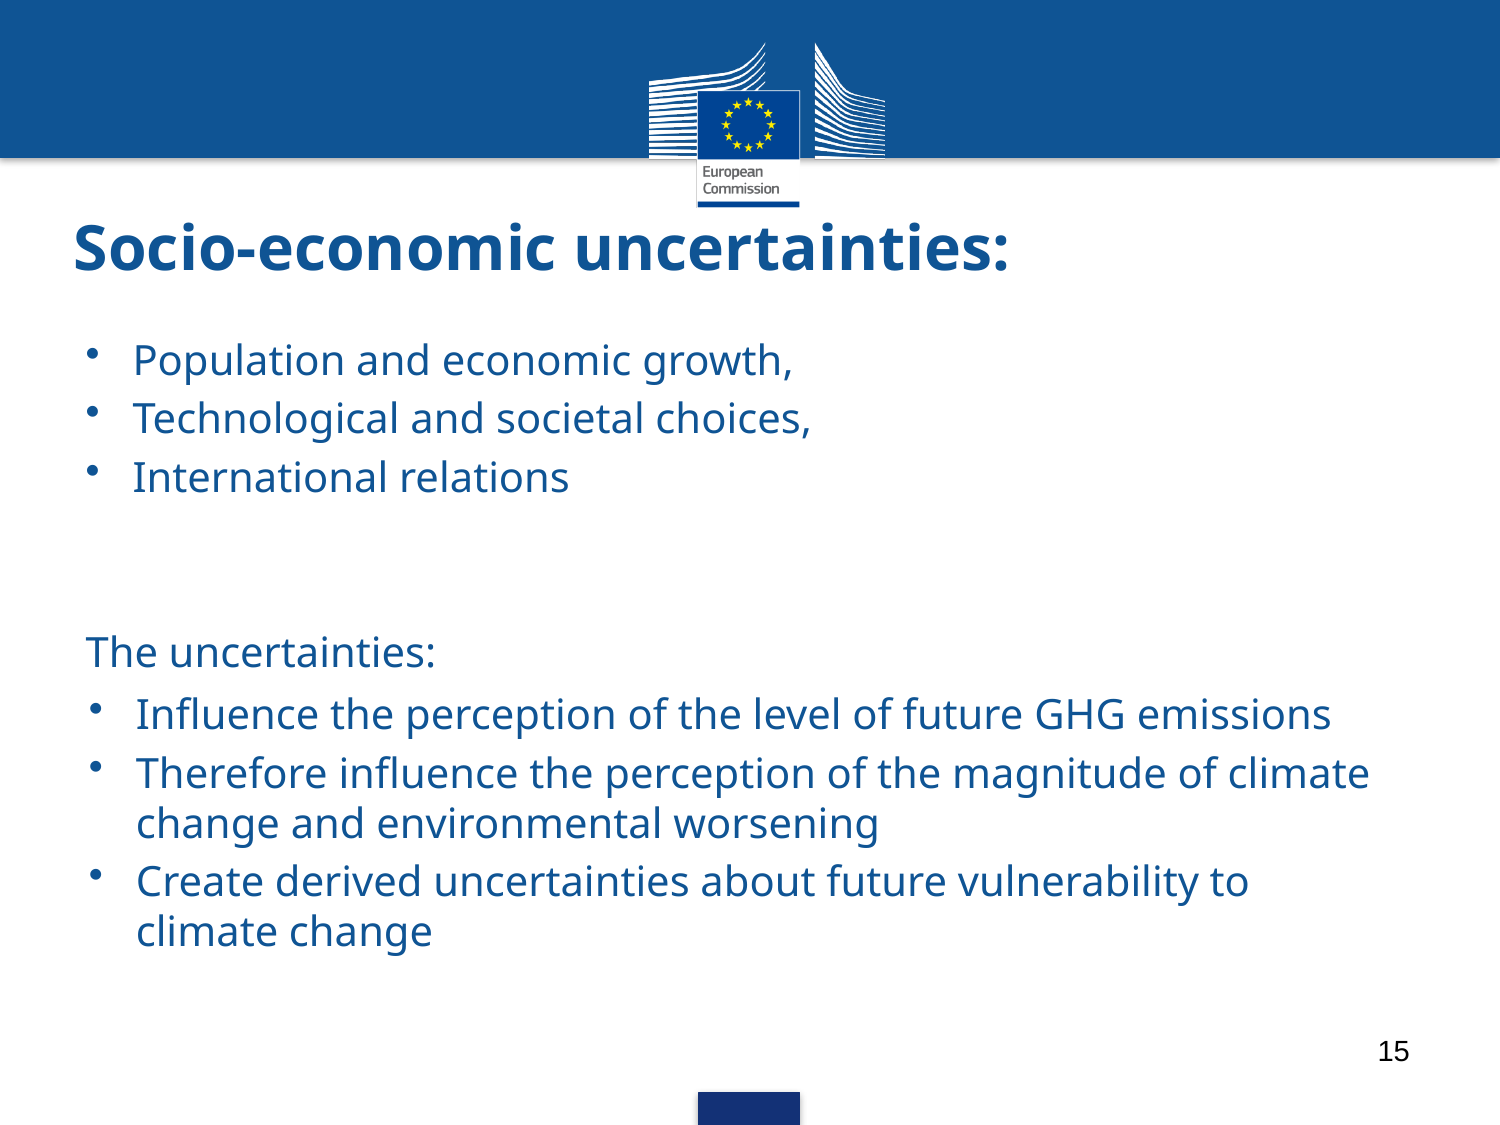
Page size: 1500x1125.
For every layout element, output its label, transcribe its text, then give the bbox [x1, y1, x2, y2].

text_box Population and economic growth, Technological and societal choices, International relations The uncertainties: [70, 326, 1084, 683]
slide_number 15 [1074, 1024, 1426, 1103]
picture [649, 42, 885, 143]
list Influence the perception of the level of future GHG emissions Therefore influence the perception of the magnitude of climate change and environmental worsening Create derived uncertainties about future vulnerability to climate change [73, 680, 1412, 1125]
title Socio-economic uncertainties: [0, 143, 1351, 348]
